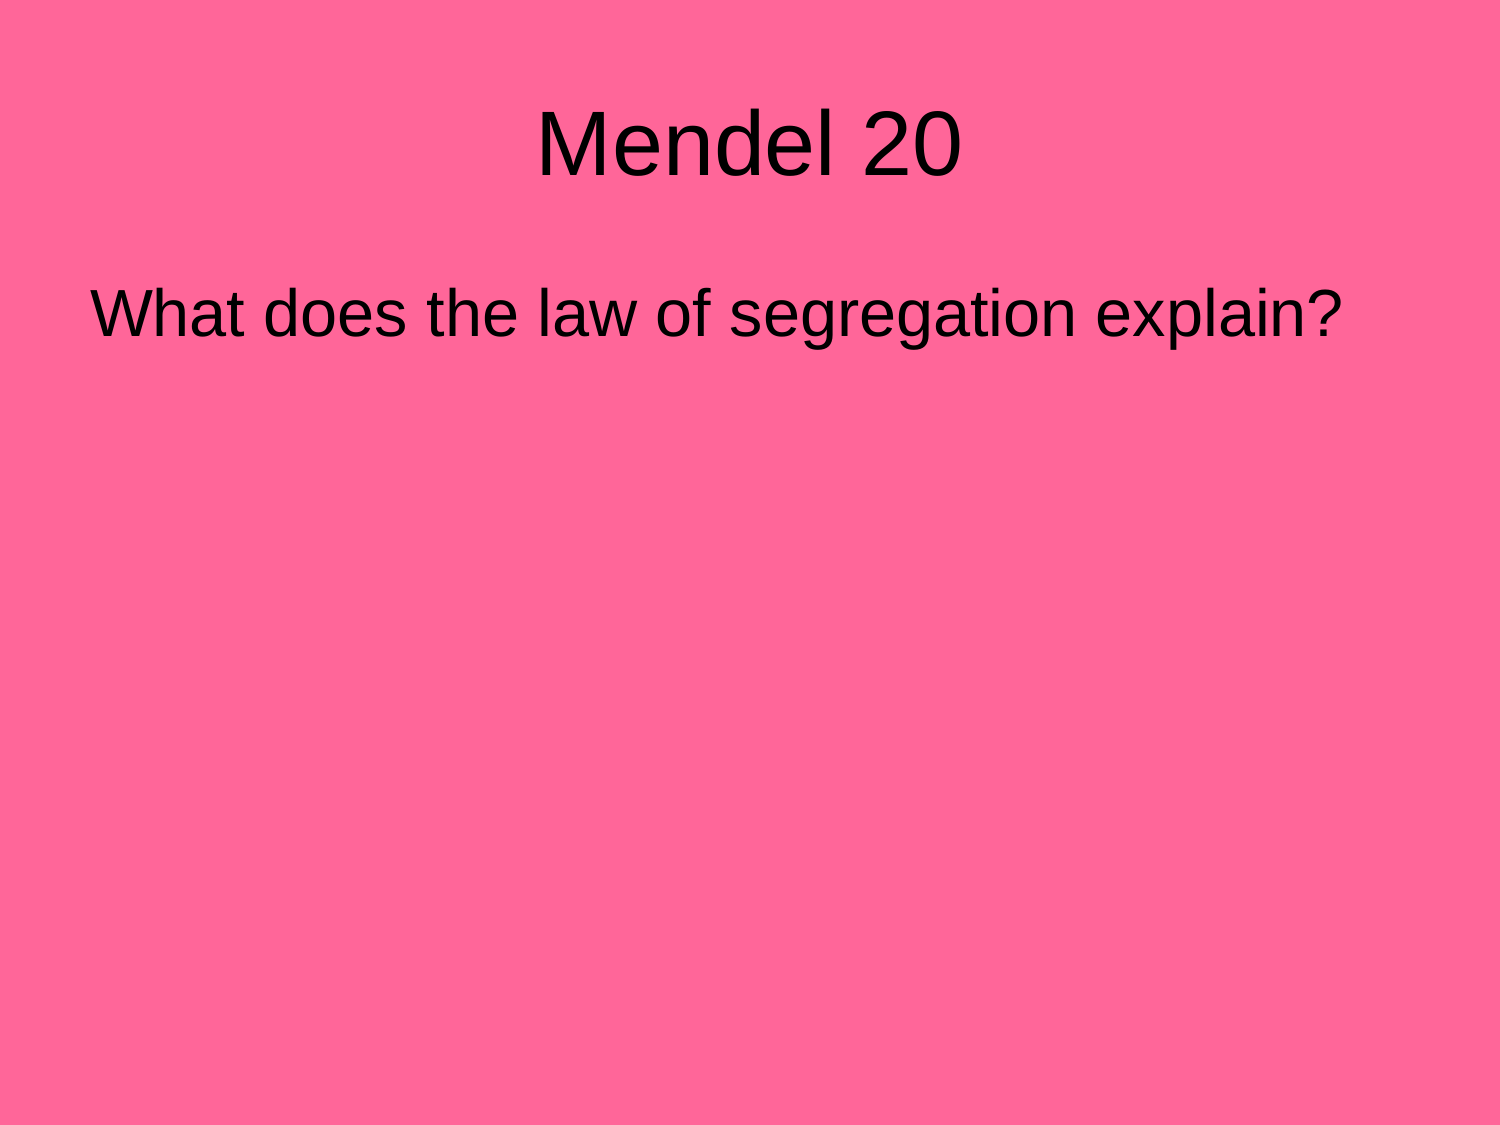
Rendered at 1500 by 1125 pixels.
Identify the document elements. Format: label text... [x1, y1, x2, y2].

list What does the law of segregation explain? [74, 262, 1426, 1006]
title Mendel 20 [74, 44, 1426, 233]
